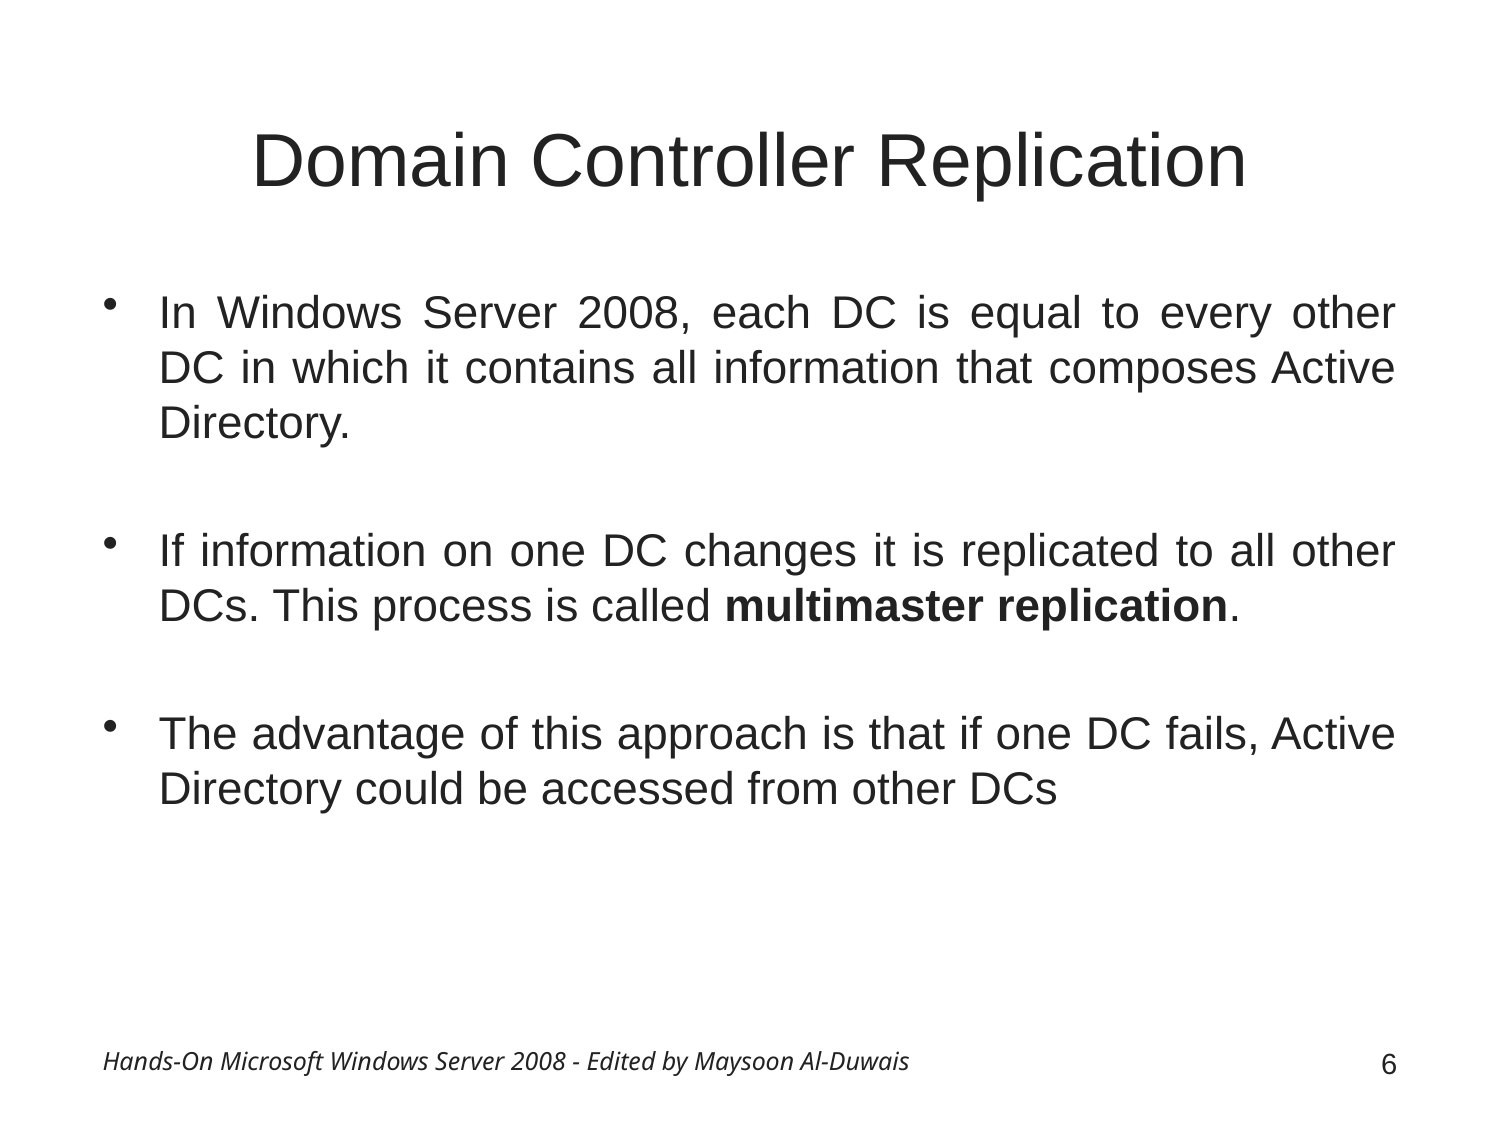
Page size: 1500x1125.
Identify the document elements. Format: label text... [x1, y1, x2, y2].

footer Hands-On Microsoft Windows Server 2008 - Edited by Maysoon Al-Duwais [87, 1037, 1051, 1101]
list In Windows Server 2008, each DC is equal to every other DC in which it contains all information that composes Active Directory. If information on one DC changes it is replicated to all other DCs. This process is called multimaster replication. The advantage of this approach is that if one DC fails, Active Directory could be accessed from other DCs [87, 274, 1413, 1026]
title Domain Controller Replication [87, 62, 1413, 251]
slide_number 6 [1074, 1037, 1413, 1101]
